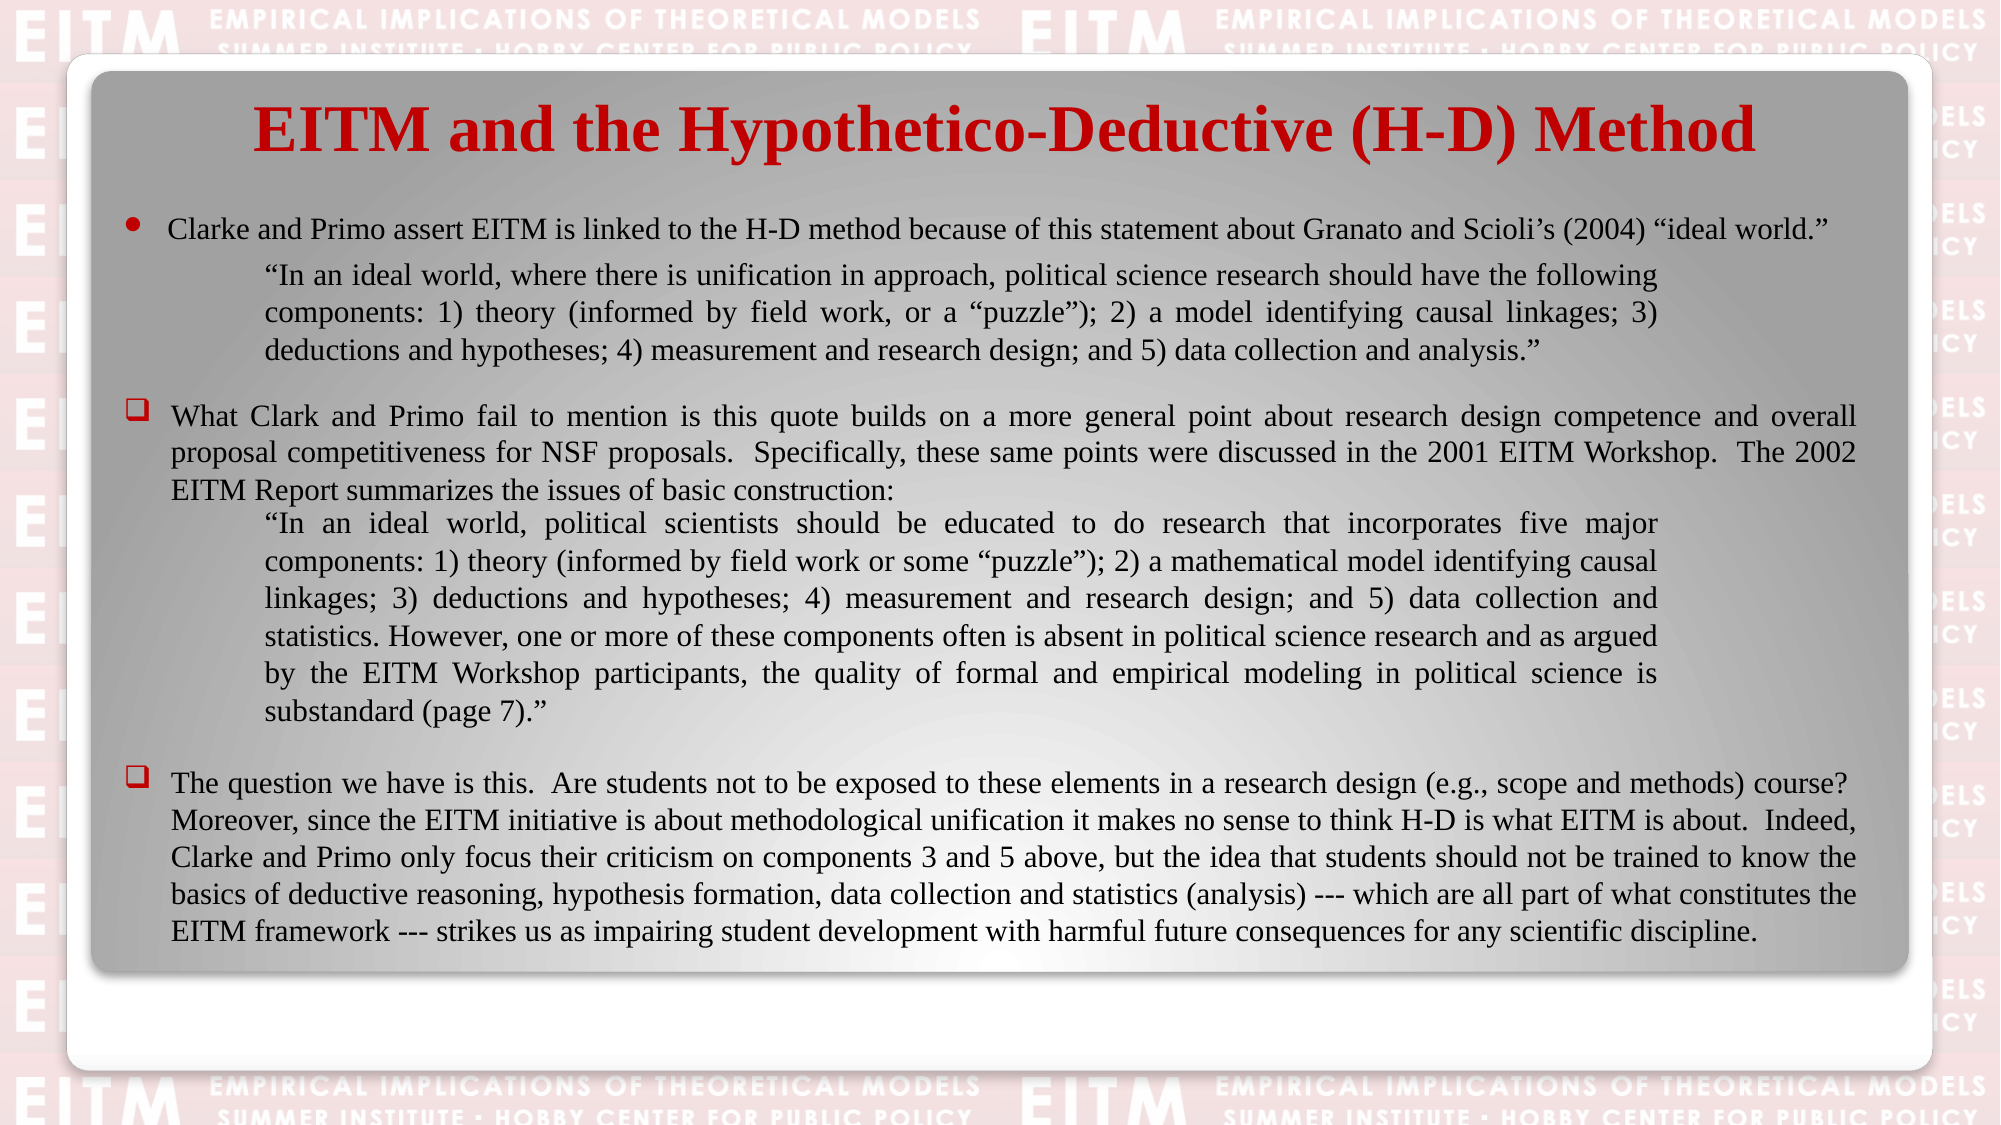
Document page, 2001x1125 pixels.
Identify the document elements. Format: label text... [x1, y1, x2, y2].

text_box “In an ideal world, political scientists should be educated to do research that incorporates five major components: 1) theory (informed by field work or some “puzzle”); 2) a mathematical model identifying causal linkages; 3) deductions and hypotheses; 4) measurement and research design; and 5) data collection and statistics. However, one or more of these components often is absent in political science research and as argued by the EITM Workshop participants, the quality of formal and empirical modeling in political science is substandard (page 7).” [249, 495, 1675, 735]
text_box “In an ideal world, where there is unification in approach, political science research should have the following components: 1) theory (informed by field work, or a “puzzle”); 2) a model identifying causal linkages; 3) deductions and hypotheses; 4) measurement and research design; and 5) data collection and analysis.” [249, 246, 1675, 374]
list Clarke and Primo assert EITM is linked to the H-D method because of this statement about Granato and Scioli’s (2004) “ideal world.” What Clark and Primo fail to mention is this quote builds on a more general point about research design competence and overall proposal competitiveness for NSF proposals. Specifically, these same points were discussed in the 2001 EITM Workshop. The 2002 EITM Report summarizes the issues of basic construction: The question we have is this. Are students not to be exposed to these elements in a research design (e.g., scope and methods) course? Moreover, since the EITM initiative is about methodological unification it makes no sense to think H-D is what EITM is about. Indeed, Clarke and Primo only focus their criticism on components 3 and 5 above, but the idea that students should not be trained to know the basics of deductive reasoning, hypothesis formation, data collection and statistics (analysis) --- which are all part of what constitutes the EITM framework --- strikes us as impairing student development with harmful future consequences for any scientific discipline. [93, 193, 1873, 998]
title EITM and the Hypothetico-Deductive (H-D) Method [143, 71, 1869, 173]
